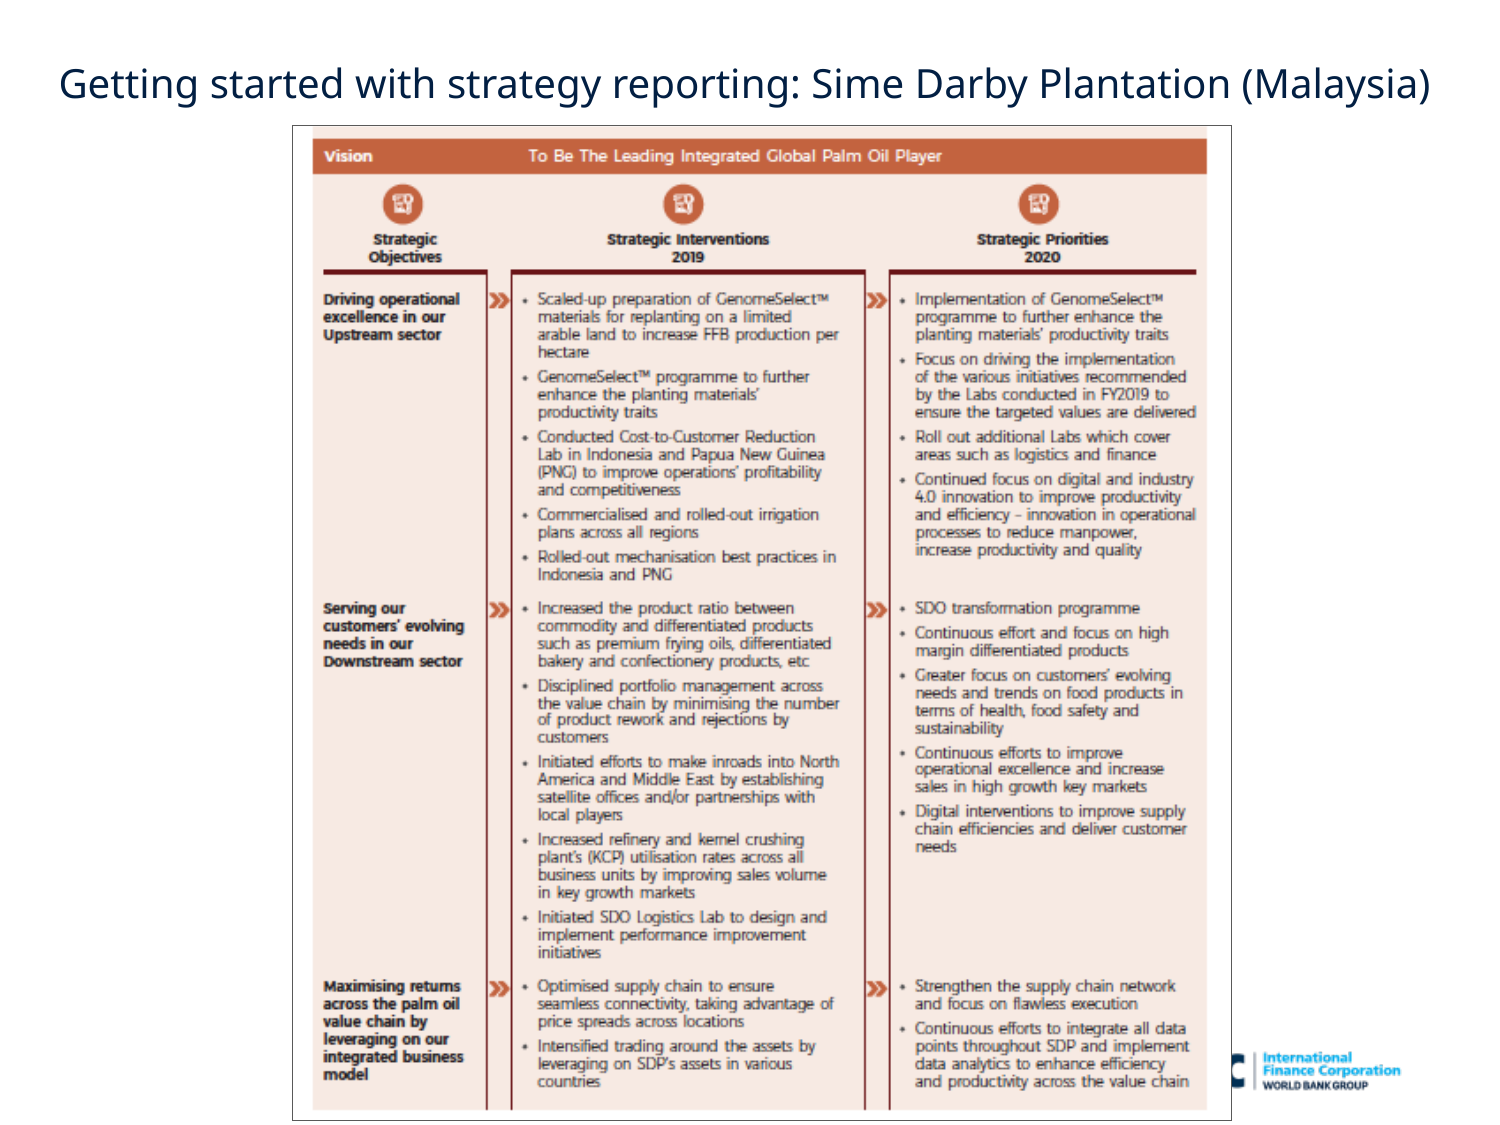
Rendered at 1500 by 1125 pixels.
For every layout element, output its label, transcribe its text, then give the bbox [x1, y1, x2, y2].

title Getting started with strategy reporting: Sime Darby Plantation (Malaysia) [58, 10, 1447, 107]
picture [291, 125, 1447, 1122]
